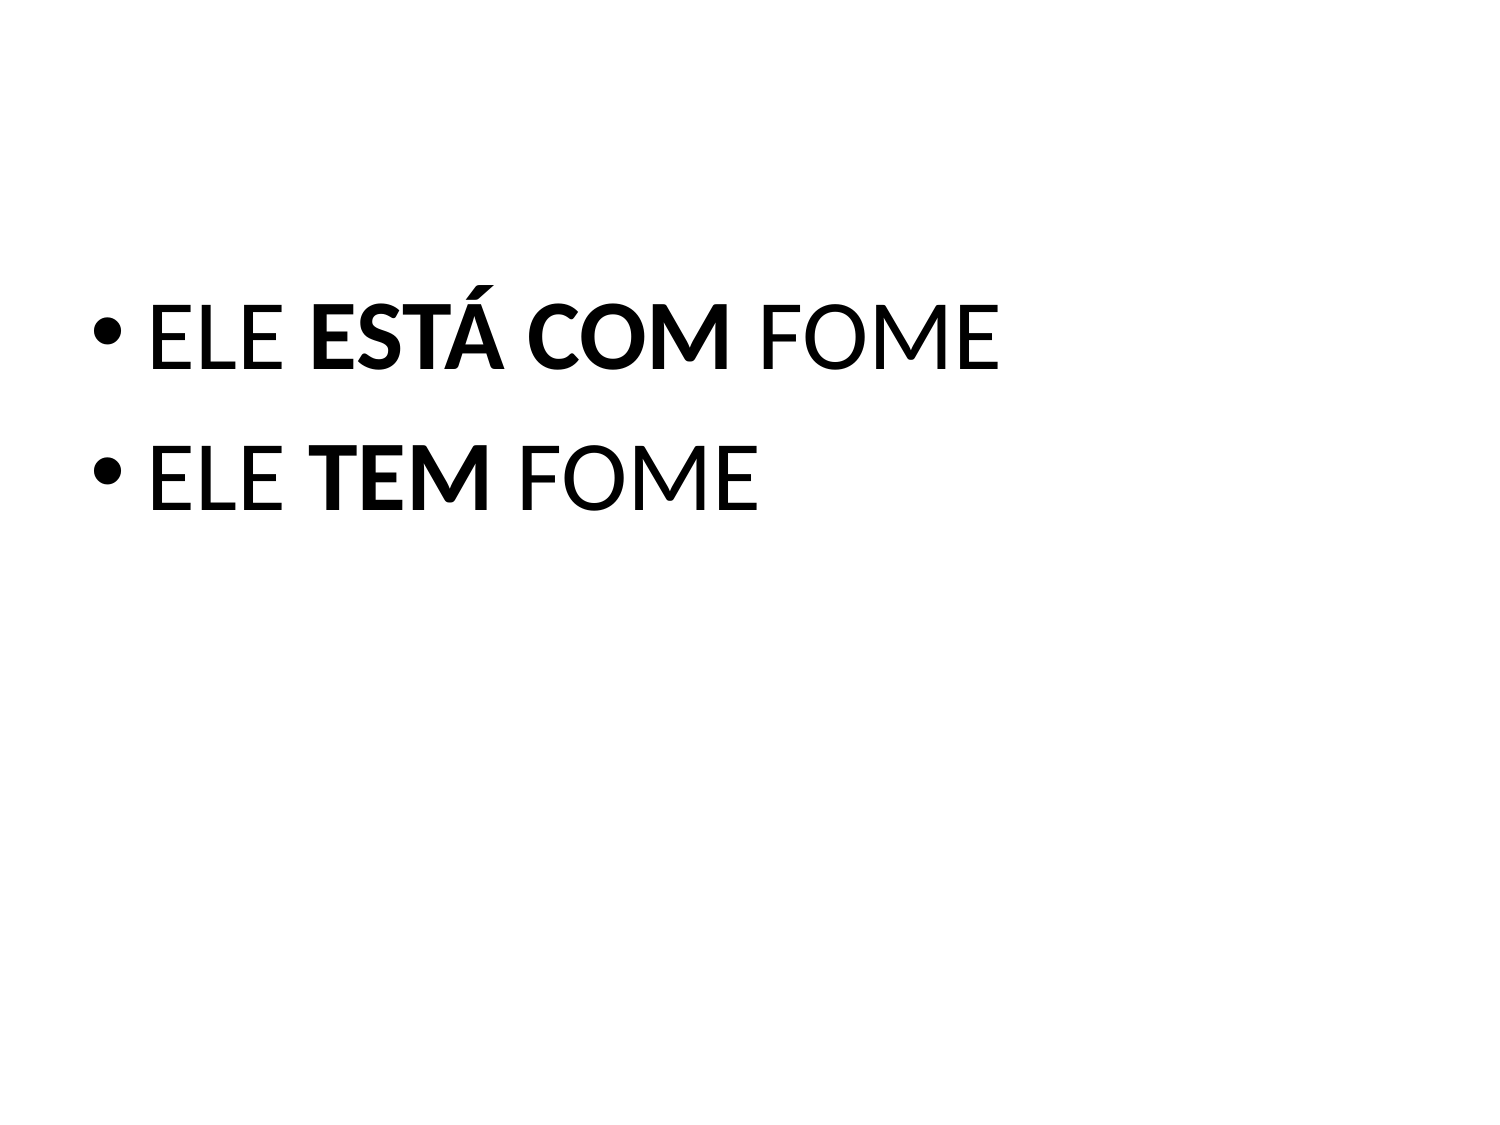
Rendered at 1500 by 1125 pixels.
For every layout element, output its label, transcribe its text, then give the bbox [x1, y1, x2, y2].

list ELE ESTÁ COM FOME ELE TEM FOME [75, 262, 1425, 1005]
